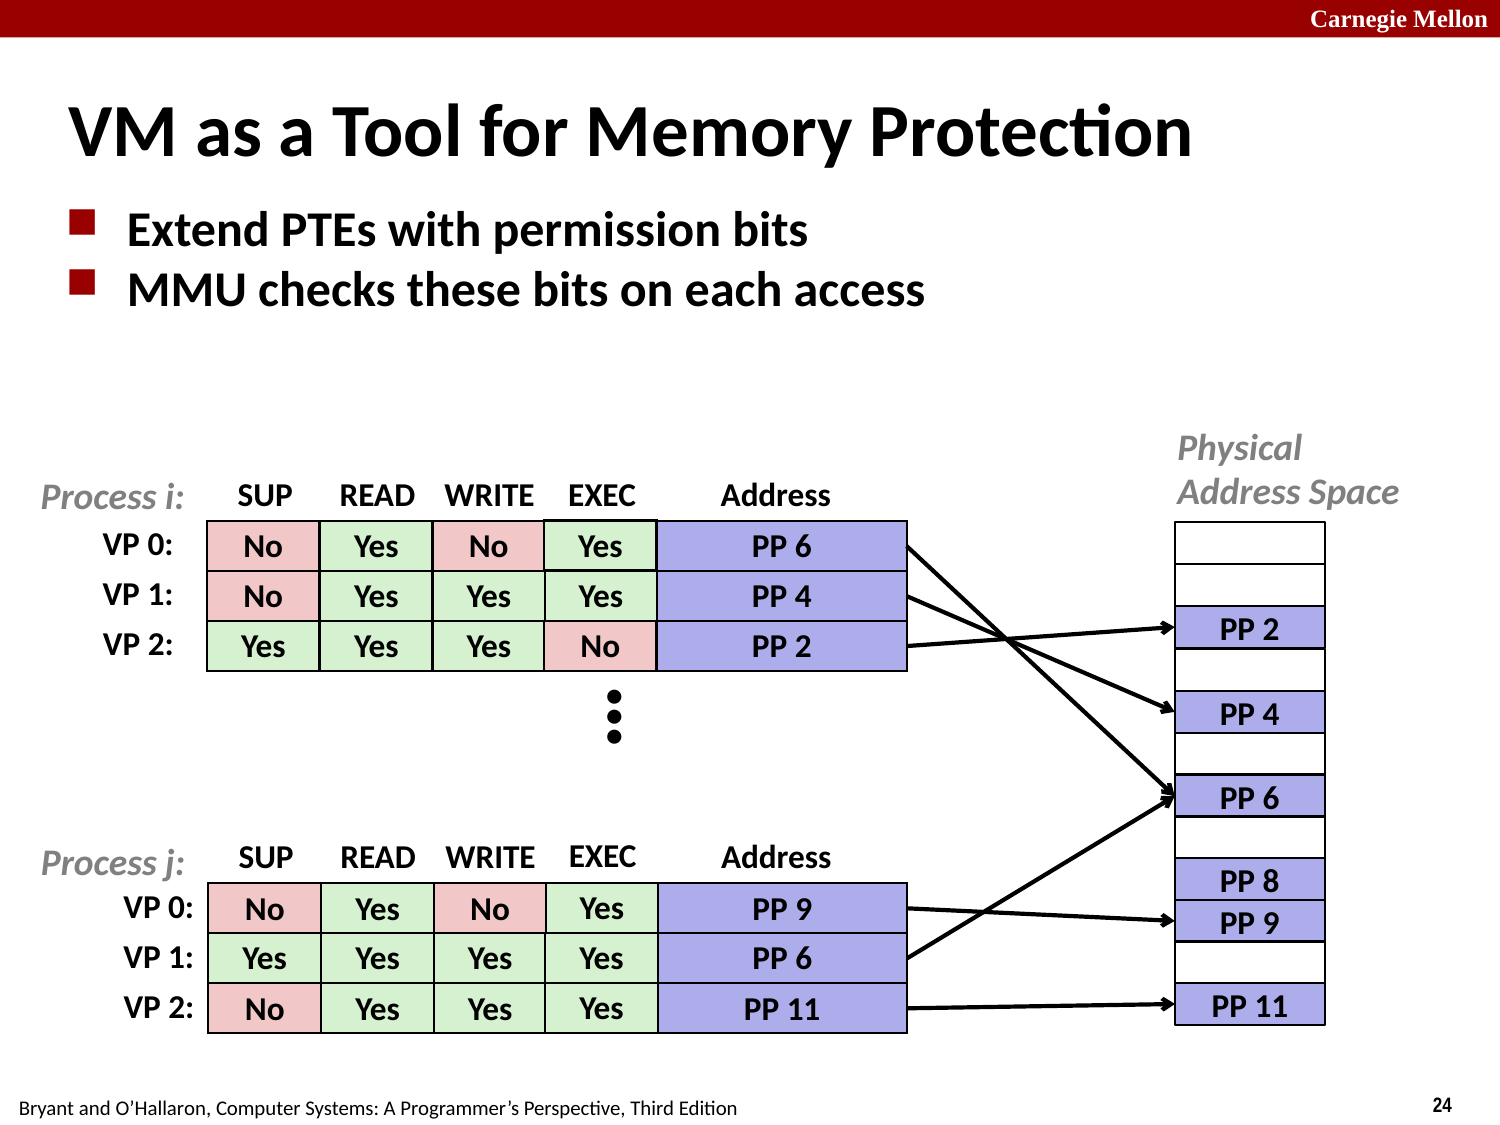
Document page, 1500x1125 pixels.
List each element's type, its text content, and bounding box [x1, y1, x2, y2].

text_box VP 2: [88, 620, 189, 670]
text_box EXEC [553, 832, 652, 882]
text_box PP 8 [1181, 858, 1325, 899]
text_box PP 4 [658, 571, 901, 621]
text_box Yes [320, 571, 432, 621]
text_box Yes [320, 521, 432, 571]
text_box VP 0: [108, 883, 210, 933]
text_box SUP [223, 833, 309, 883]
text_box SUP [222, 471, 308, 521]
text_box PP 6 [657, 521, 907, 571]
text_box READ [324, 471, 429, 521]
text_box Address [705, 471, 847, 521]
list Extend PTEs with permission bits MMU checks these bits on each access [55, 198, 1419, 351]
text_box EXEC [553, 470, 651, 520]
text_box No [544, 621, 657, 672]
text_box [906, 795, 1175, 959]
text_box VP 1: [87, 570, 189, 620]
text_box [1181, 732, 1325, 775]
text_box WRITE [430, 833, 551, 883]
text_box [1174, 940, 1325, 983]
text_box No [207, 521, 320, 571]
text_box [1181, 816, 1325, 858]
text_box Process j: [25, 836, 201, 891]
text_box No [207, 571, 320, 621]
text_box PP 2 [657, 621, 900, 672]
text_box Yes [544, 520, 657, 571]
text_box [906, 626, 1175, 647]
text_box VP 2: [108, 983, 210, 1034]
text_box WRITE [429, 471, 550, 521]
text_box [906, 653, 1175, 713]
text_box Yes [432, 621, 544, 672]
text_box Yes [433, 983, 547, 1034]
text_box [906, 545, 1175, 595]
text_box Yes [321, 933, 433, 983]
text_box VP 0: [87, 520, 189, 570]
text_box Yes [433, 933, 545, 983]
text_box Yes [545, 982, 658, 1033]
text_box PP 11 [657, 983, 908, 1034]
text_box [906, 718, 1175, 795]
text_box PP 9 [659, 883, 901, 933]
text_box Yes [320, 621, 432, 672]
text_box Yes [210, 933, 321, 983]
text_box PP 6 [658, 933, 908, 983]
text_box Yes [545, 933, 658, 982]
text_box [906, 1003, 1176, 1009]
text_box [1181, 563, 1325, 606]
text_box • • • [591, 683, 632, 758]
text_box Yes [544, 570, 658, 621]
text_box READ [325, 833, 430, 883]
text_box Yes [321, 983, 433, 1034]
text_box Yes [432, 571, 544, 621]
text_box PP 2 [1183, 606, 1325, 648]
text_box Process i: [25, 470, 200, 525]
text_box PP 9 [1181, 899, 1325, 940]
text_box PP 4 [1181, 690, 1325, 732]
text_box Address [706, 833, 847, 883]
text_box VP 1: [108, 933, 210, 983]
text_box Yes [207, 621, 320, 672]
text_box Physical Address Space [1162, 417, 1438, 521]
title VM as a Tool for Memory Protection [53, 62, 1500, 192]
text_box Yes [545, 882, 659, 933]
text_box No [210, 883, 321, 933]
text_box Yes [321, 883, 433, 933]
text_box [906, 595, 1175, 626]
text_box PP 11 [1174, 983, 1325, 1025]
text_box No [210, 983, 321, 1034]
text_box No [432, 521, 544, 571]
text_box No [433, 883, 545, 933]
text_box [1174, 521, 1325, 563]
text_box [1183, 648, 1325, 690]
text_box PP 6 [1181, 775, 1325, 816]
